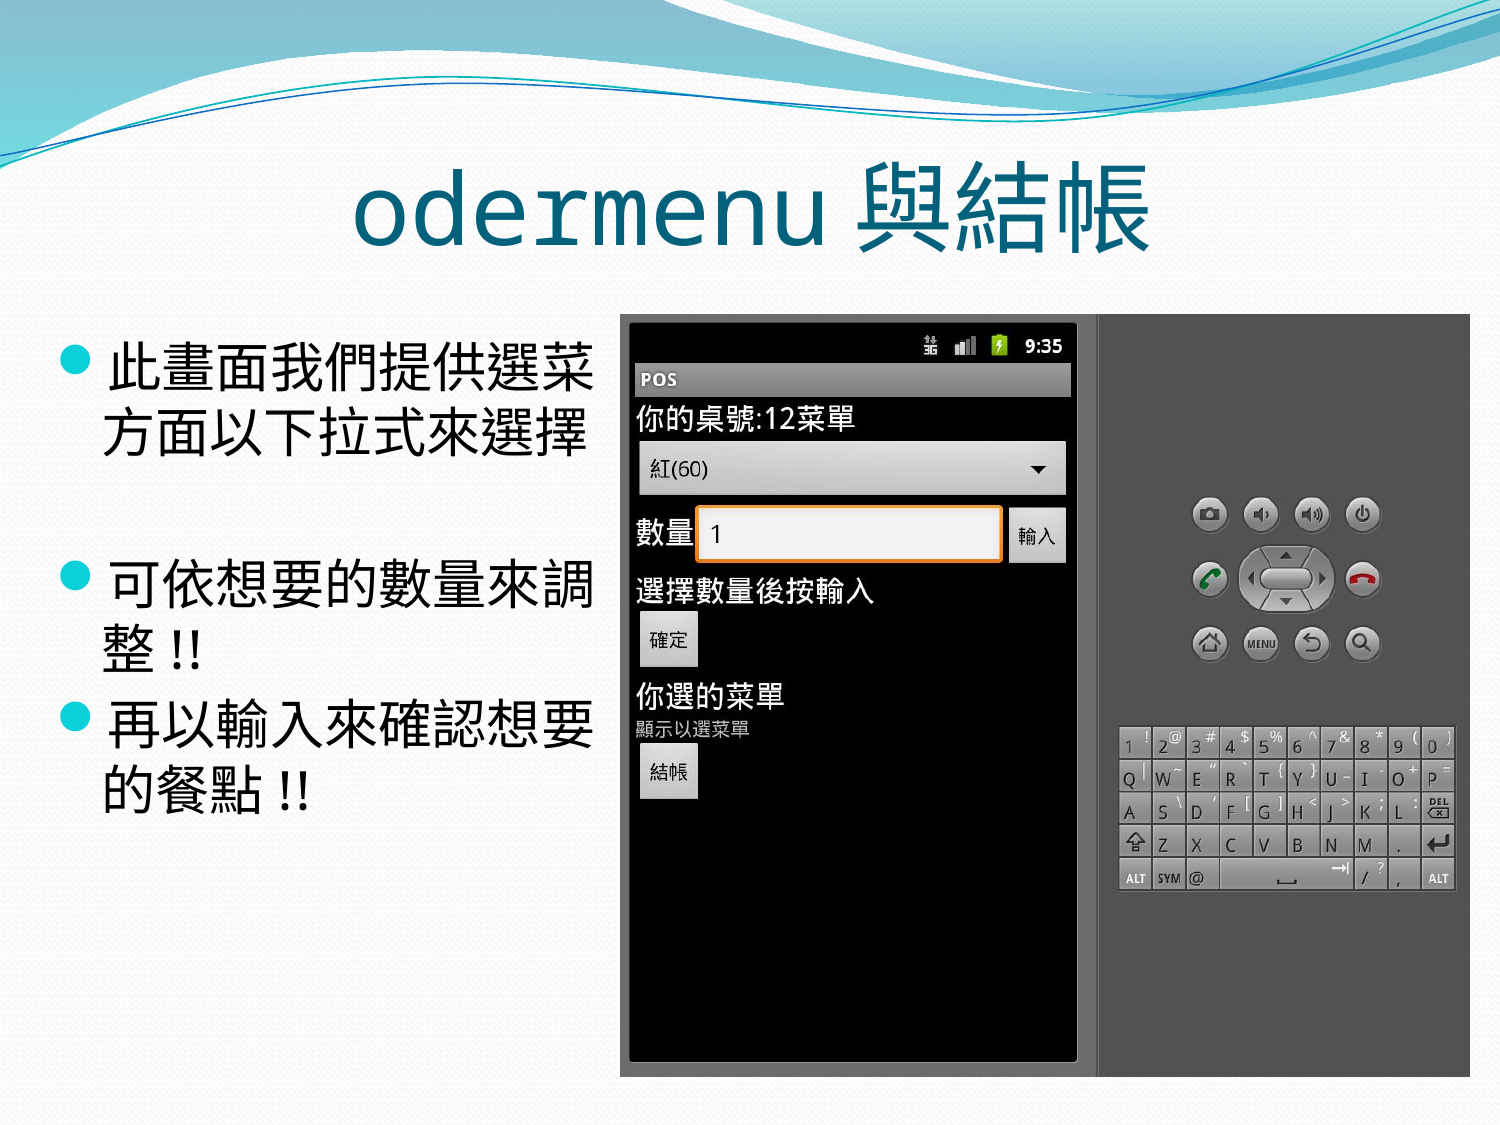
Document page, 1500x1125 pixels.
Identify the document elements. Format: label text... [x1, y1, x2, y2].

title odermenu與結帳 [76, 137, 1427, 266]
list 此畫面我們提供選菜方面以下拉式來選擇 可依想要的數量來調整!! 再以輸入來確認想要的餐點!! [41, 326, 612, 1047]
picture [619, 314, 1471, 1077]
